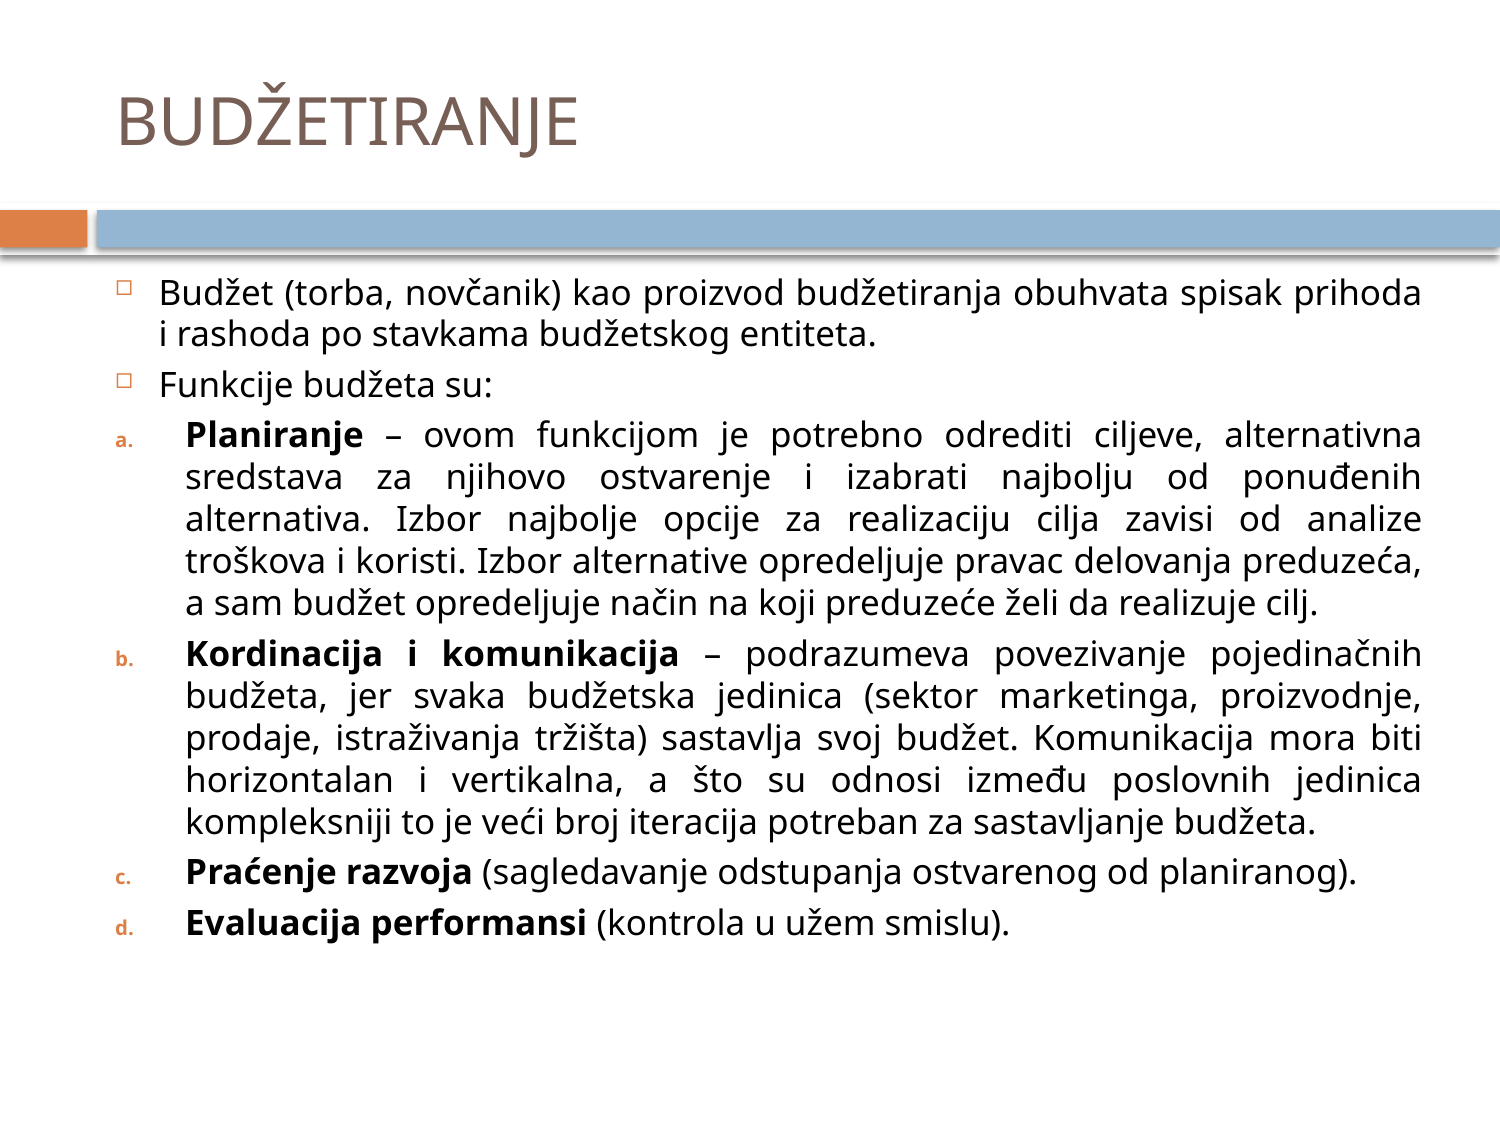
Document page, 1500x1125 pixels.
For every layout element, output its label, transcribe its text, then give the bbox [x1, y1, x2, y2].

title BUDŽETIRANJE [100, 37, 1438, 200]
list Budžet (torba, novčanik) kao proizvod budžetiranja obuhvata spisak prihoda i rashoda po stavkama budžetskog entiteta. Funkcije budžeta su: Planiranje – ovom funkcijom je potrebno odrediti ciljeve, alternativna sredstava za njihovo ostvarenje i izabrati najbolju od ponuđenih alternativa. Izbor najbolje opcije za realizaciju cilja zavisi od analize troškova i koristi. Izbor alternative opredeljuje pravac delovanja preduzeća, a sam budžet opredeljuje način na koji preduzeće želi da realizuje cilj. Kordinacija i komunikacija – podrazumeva povezivanje pojedinačnih budžeta, jer svaka budžetska jedinica (sektor marketinga, proizvodnje, prodaje, istraživanja tržišta) sastavlja svoj budžet. Komunikacija mora biti horizontalan i vertikalna, a što su odnosi između poslovnih jedinica kompleksniji to je veći broj iteracija potreban za sastavljanje budžeta. Praćenje razvoja (sagledavanje odstupanja ostvarenog od planiranog). Evaluacija performansi (kontrola u užem smislu). [100, 262, 1438, 1000]
